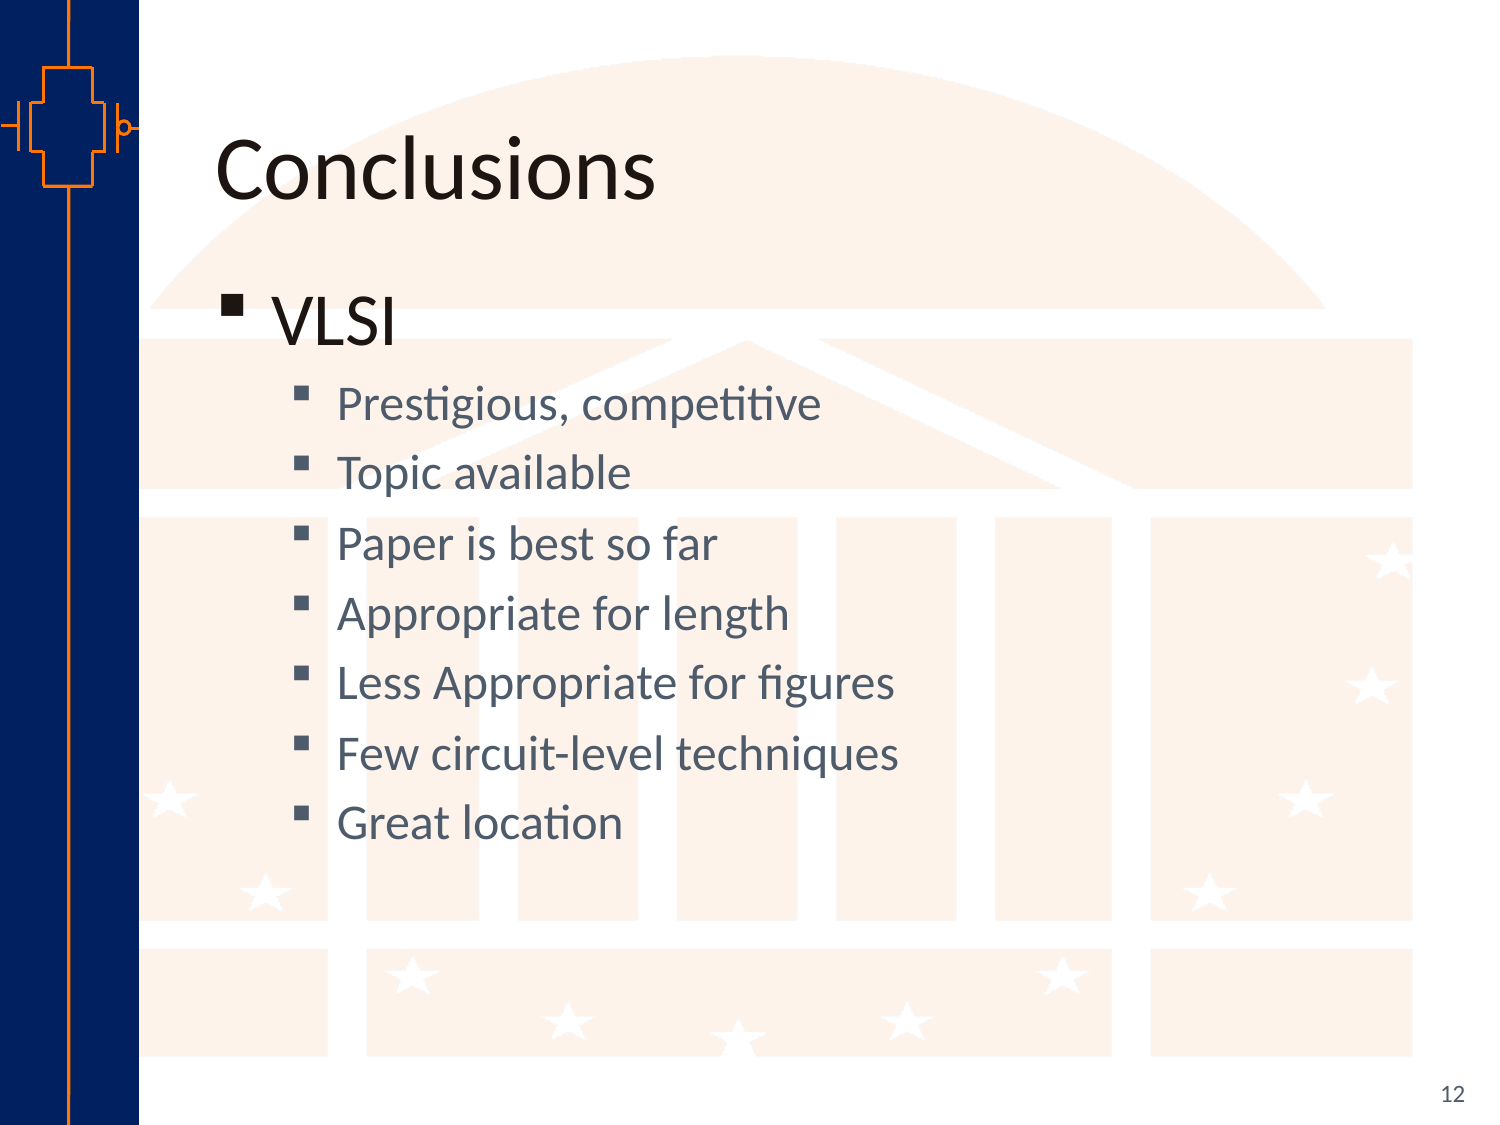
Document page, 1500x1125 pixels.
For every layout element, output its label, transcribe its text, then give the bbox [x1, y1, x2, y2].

slide_number 12 [1425, 1062, 1488, 1123]
list VLSI Prestigious, competitive Topic available Paper is best so far Appropriate for length Less Appropriate for figures Few circuit-level techniques Great location [200, 262, 1425, 988]
title Conclusions [200, 37, 1388, 225]
